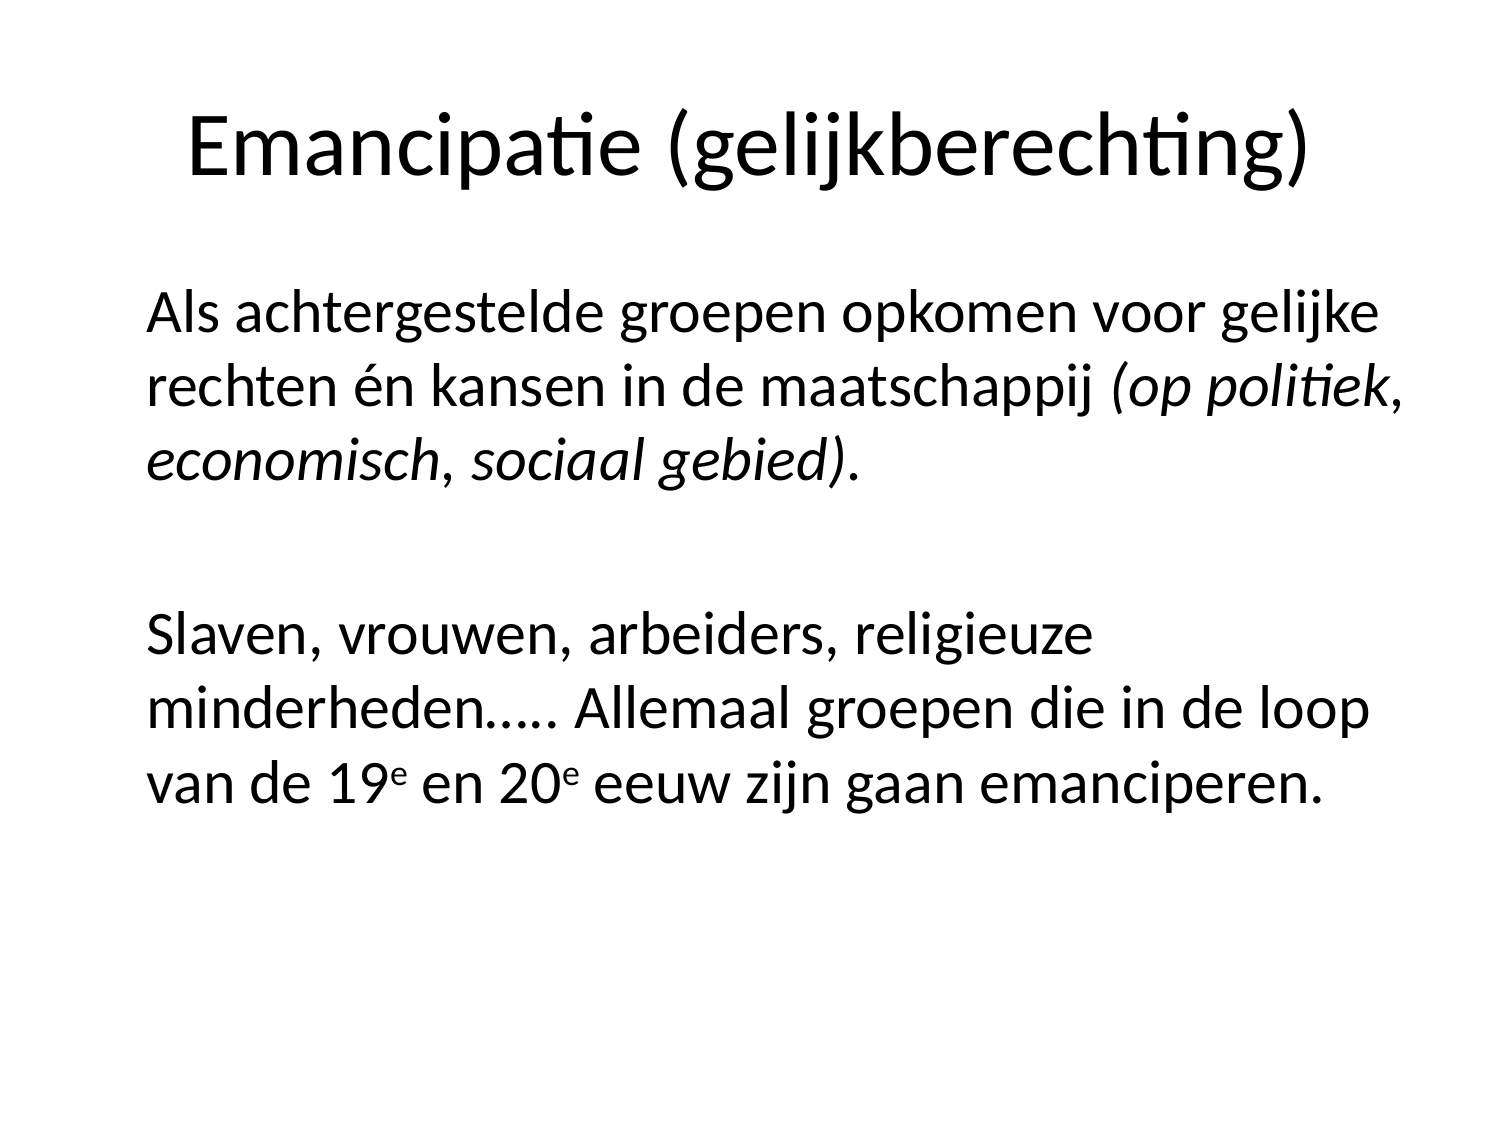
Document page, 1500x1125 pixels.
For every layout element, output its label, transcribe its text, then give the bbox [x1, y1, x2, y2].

list Als achtergestelde groepen opkomen voor gelijke rechten én kansen in de maatschappij (op politiek, economisch, sociaal gebied). Slaven, vrouwen, arbeiders, religieuze minderheden….. Allemaal groepen die in de loop van de 19e en 20e eeuw zijn gaan emanciperen. [75, 262, 1425, 1005]
title Emancipatie (gelijkberechting) [75, 45, 1425, 233]
